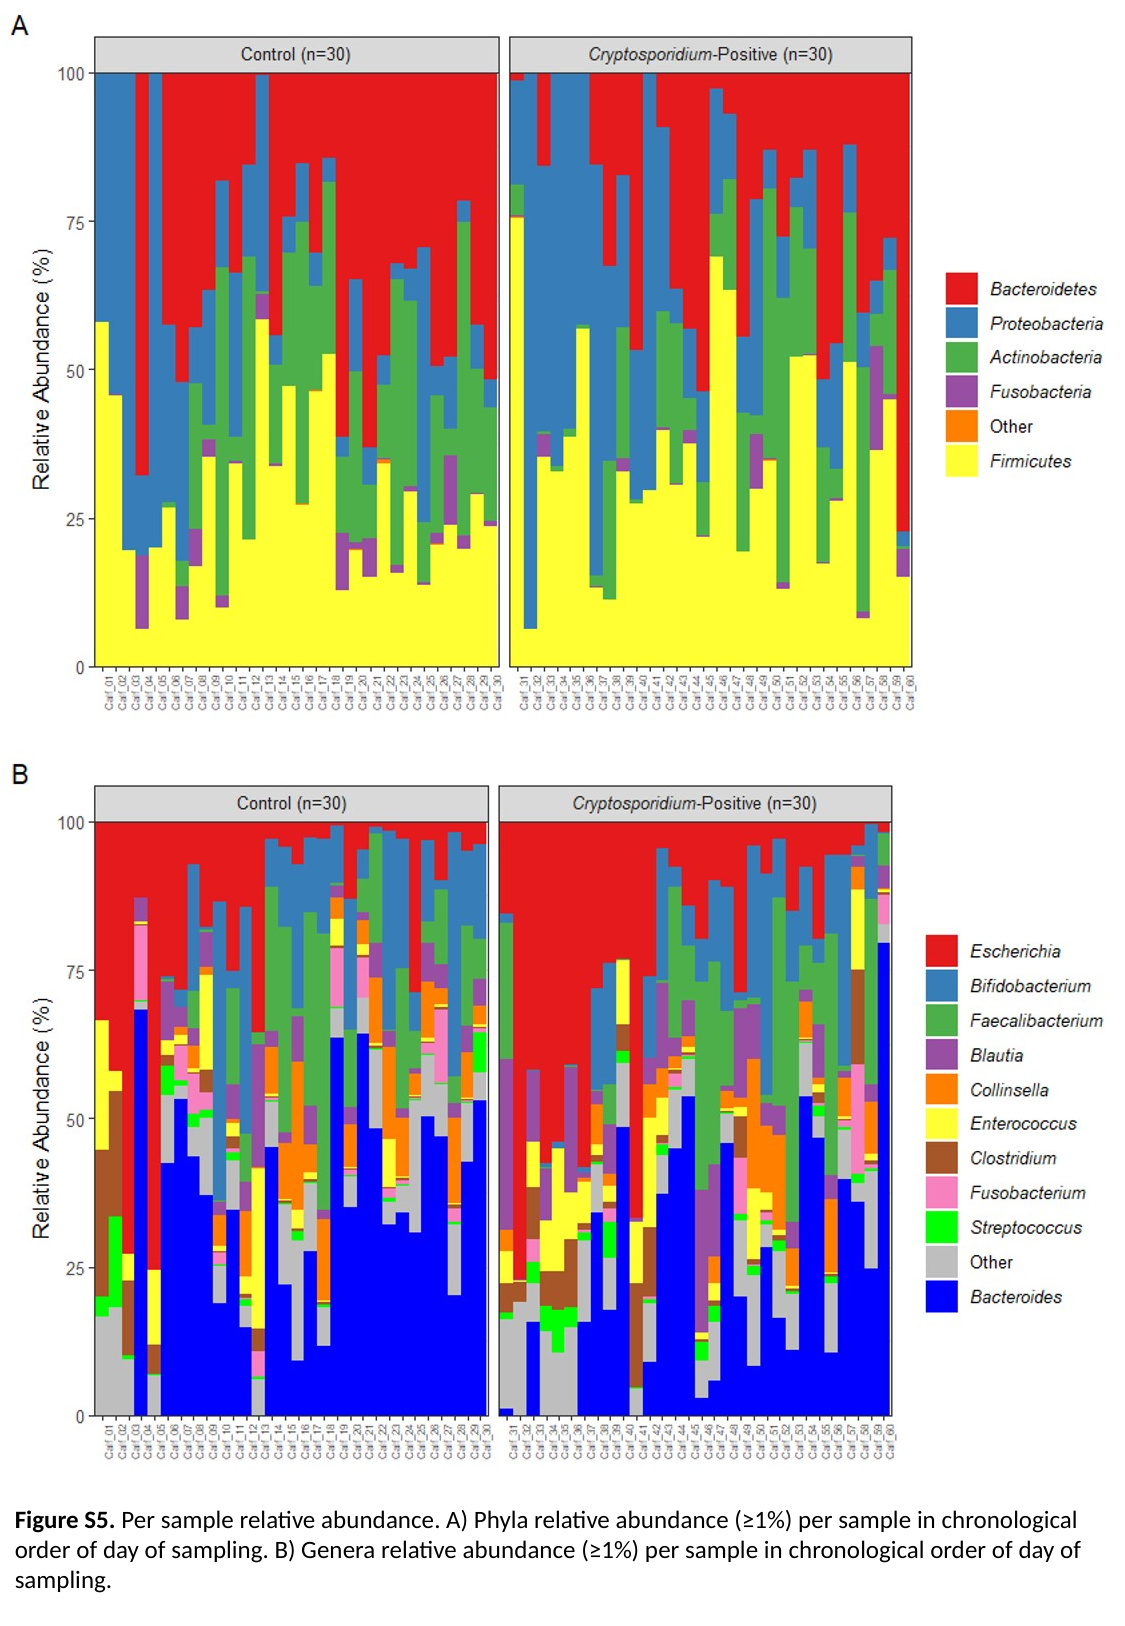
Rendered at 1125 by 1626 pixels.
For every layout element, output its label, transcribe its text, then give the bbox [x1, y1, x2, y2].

text_box Figure S5. Per sample relative abundance. A) Phyla relative abundance (≥1%) per sample in chronological order of day of sampling. B) Genera relative abundance (≥1%) per sample in chronological order of day of sampling. [0, 1496, 1120, 1601]
picture [2, 0, 1125, 1497]
